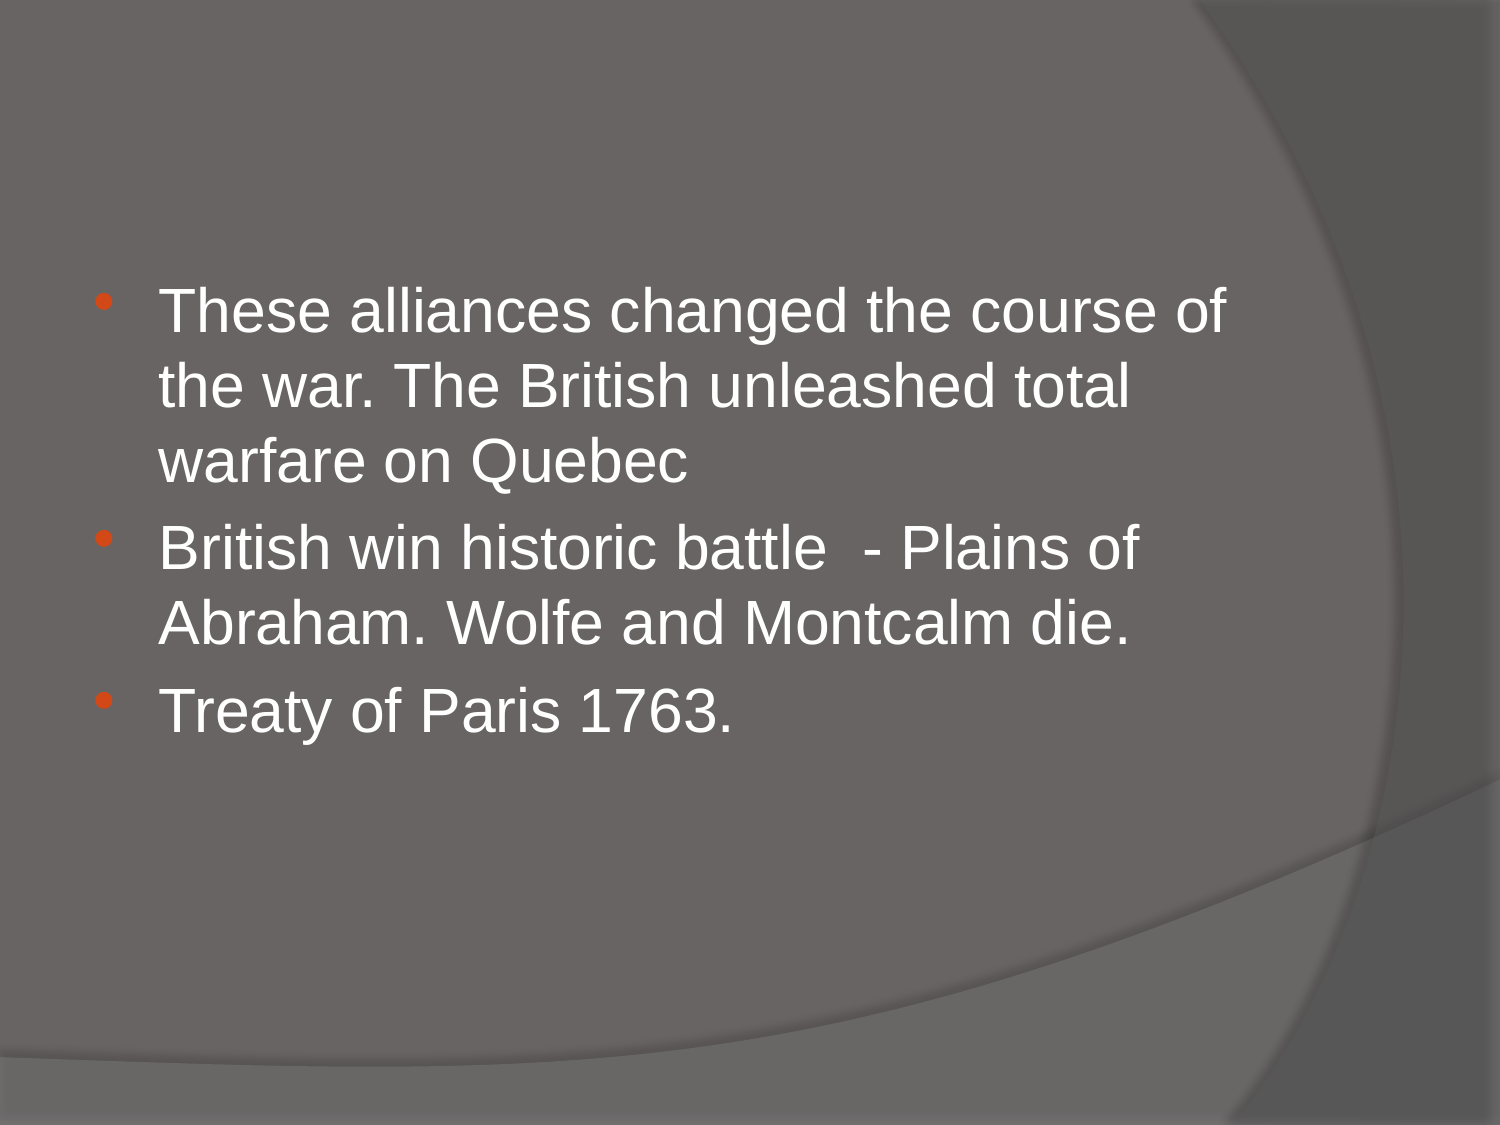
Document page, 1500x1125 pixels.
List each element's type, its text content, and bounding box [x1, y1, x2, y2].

list These alliances changed the course of the war. The British unleashed total warfare on Quebec British win historic battle - Plains of Abraham. Wolfe and Montcalm die. Treaty of Paris 1763. [75, 262, 1300, 1005]
